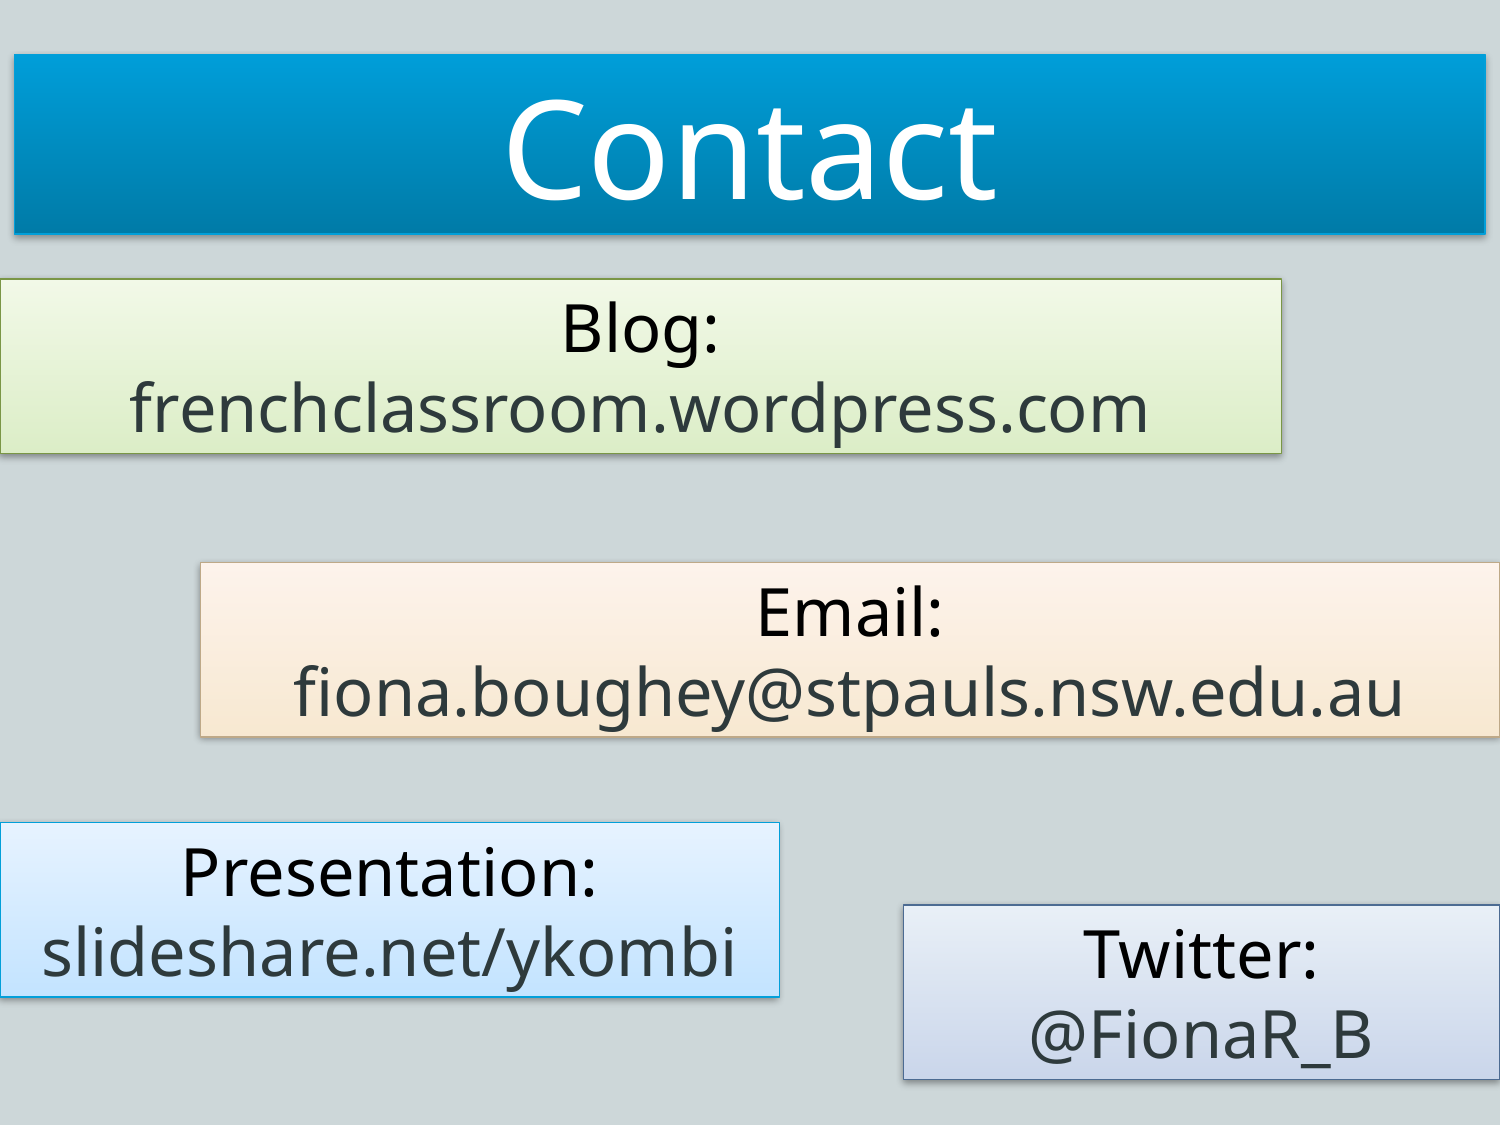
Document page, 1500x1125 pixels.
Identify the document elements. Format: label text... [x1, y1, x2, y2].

text_box Email: fiona.boughey@stpauls.nsw.edu.au [200, 562, 1500, 738]
text_box Twitter: @FionaR_B [903, 904, 1500, 1080]
text_box Contact [14, 54, 1486, 235]
text_box Blog: frenchclassroom.wordpress.com [0, 278, 1282, 454]
text_box Presentation: slideshare.net/ykombi [0, 822, 780, 998]
